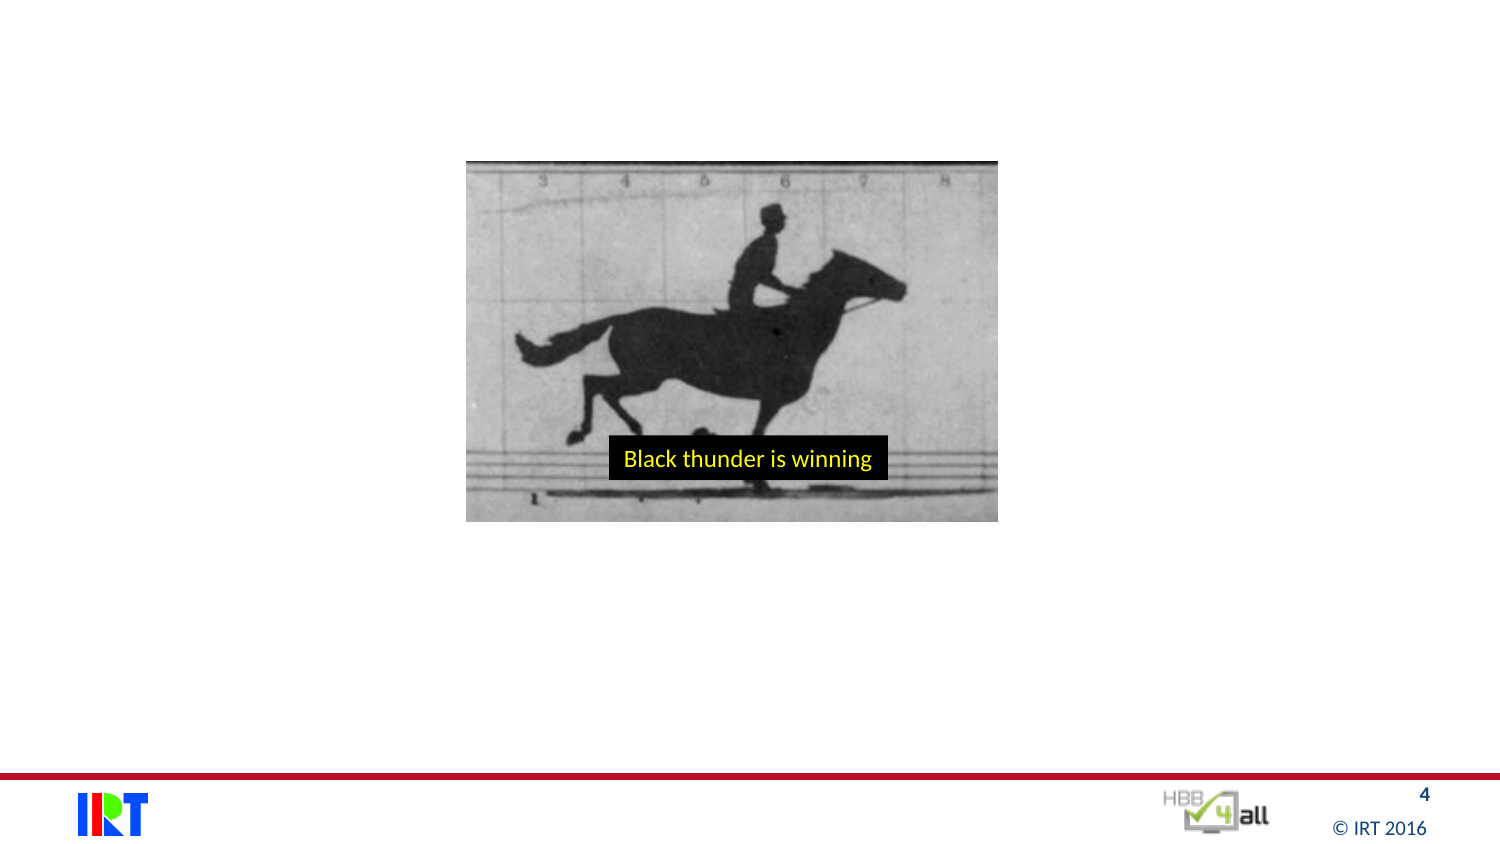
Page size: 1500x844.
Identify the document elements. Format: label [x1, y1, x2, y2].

picture [78, 793, 148, 836]
picture [1163, 787, 1270, 844]
picture [466, 161, 998, 522]
